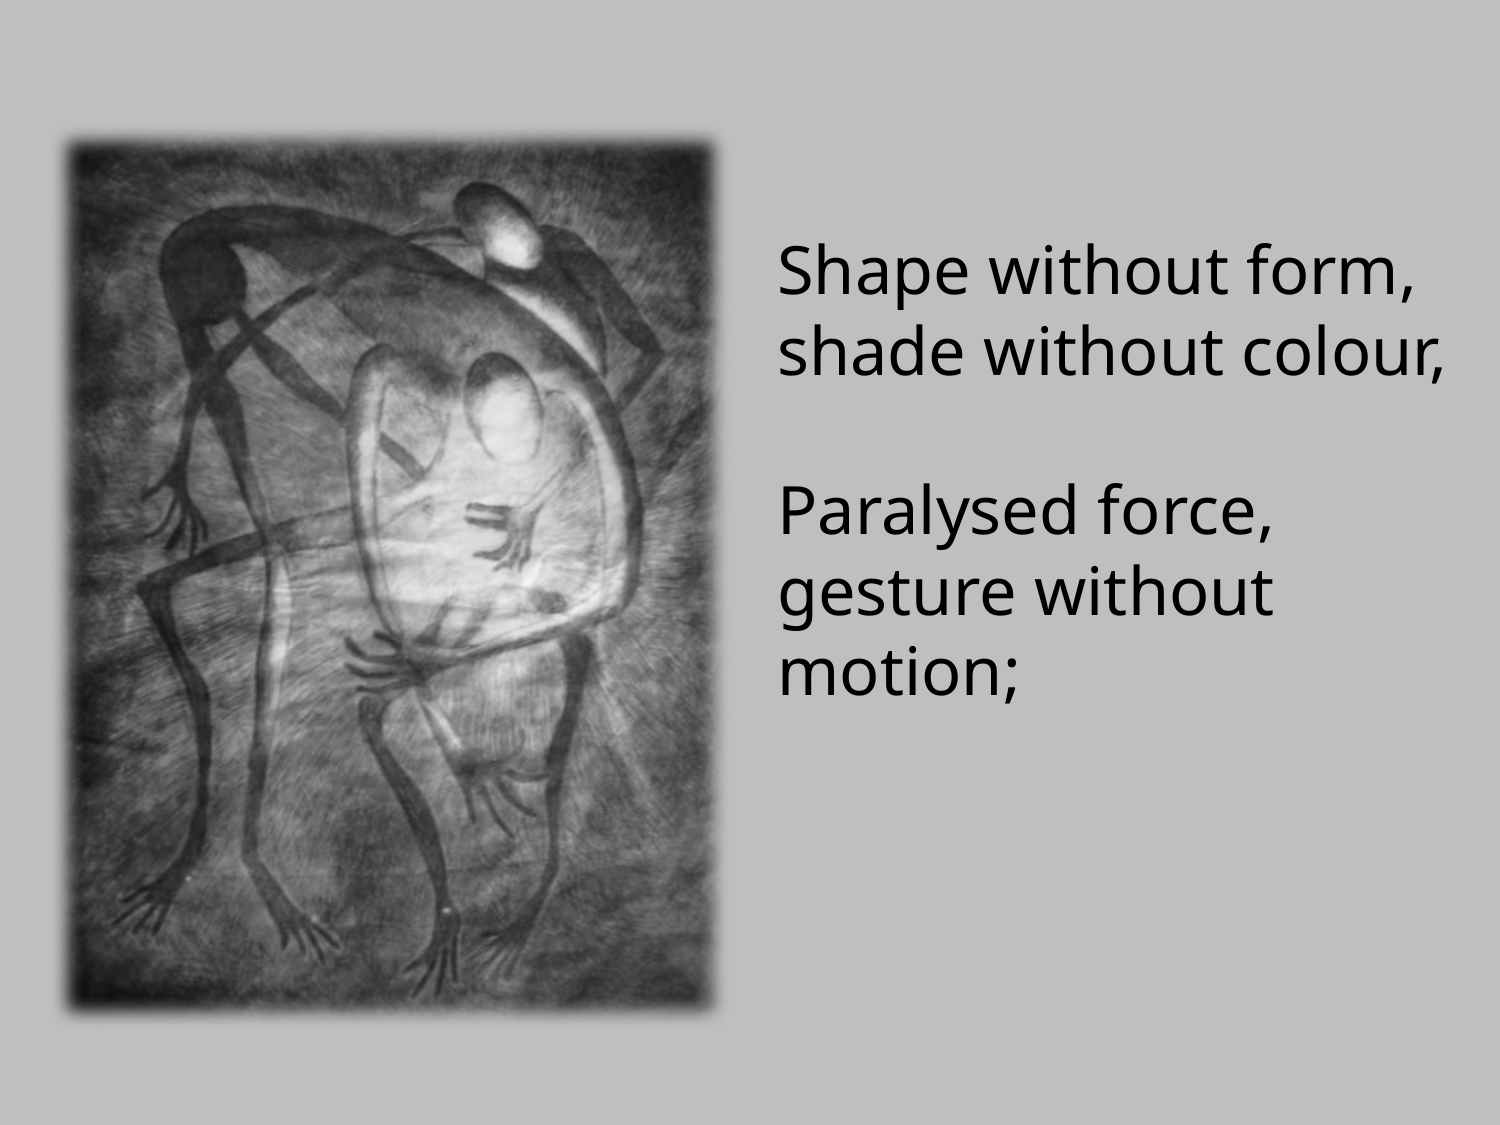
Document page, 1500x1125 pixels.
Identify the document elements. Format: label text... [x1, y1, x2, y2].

text_box Shape without form, shade without colour, Paralysed force, gesture without motion; [762, 131, 1500, 796]
picture [49, 124, 731, 1029]
